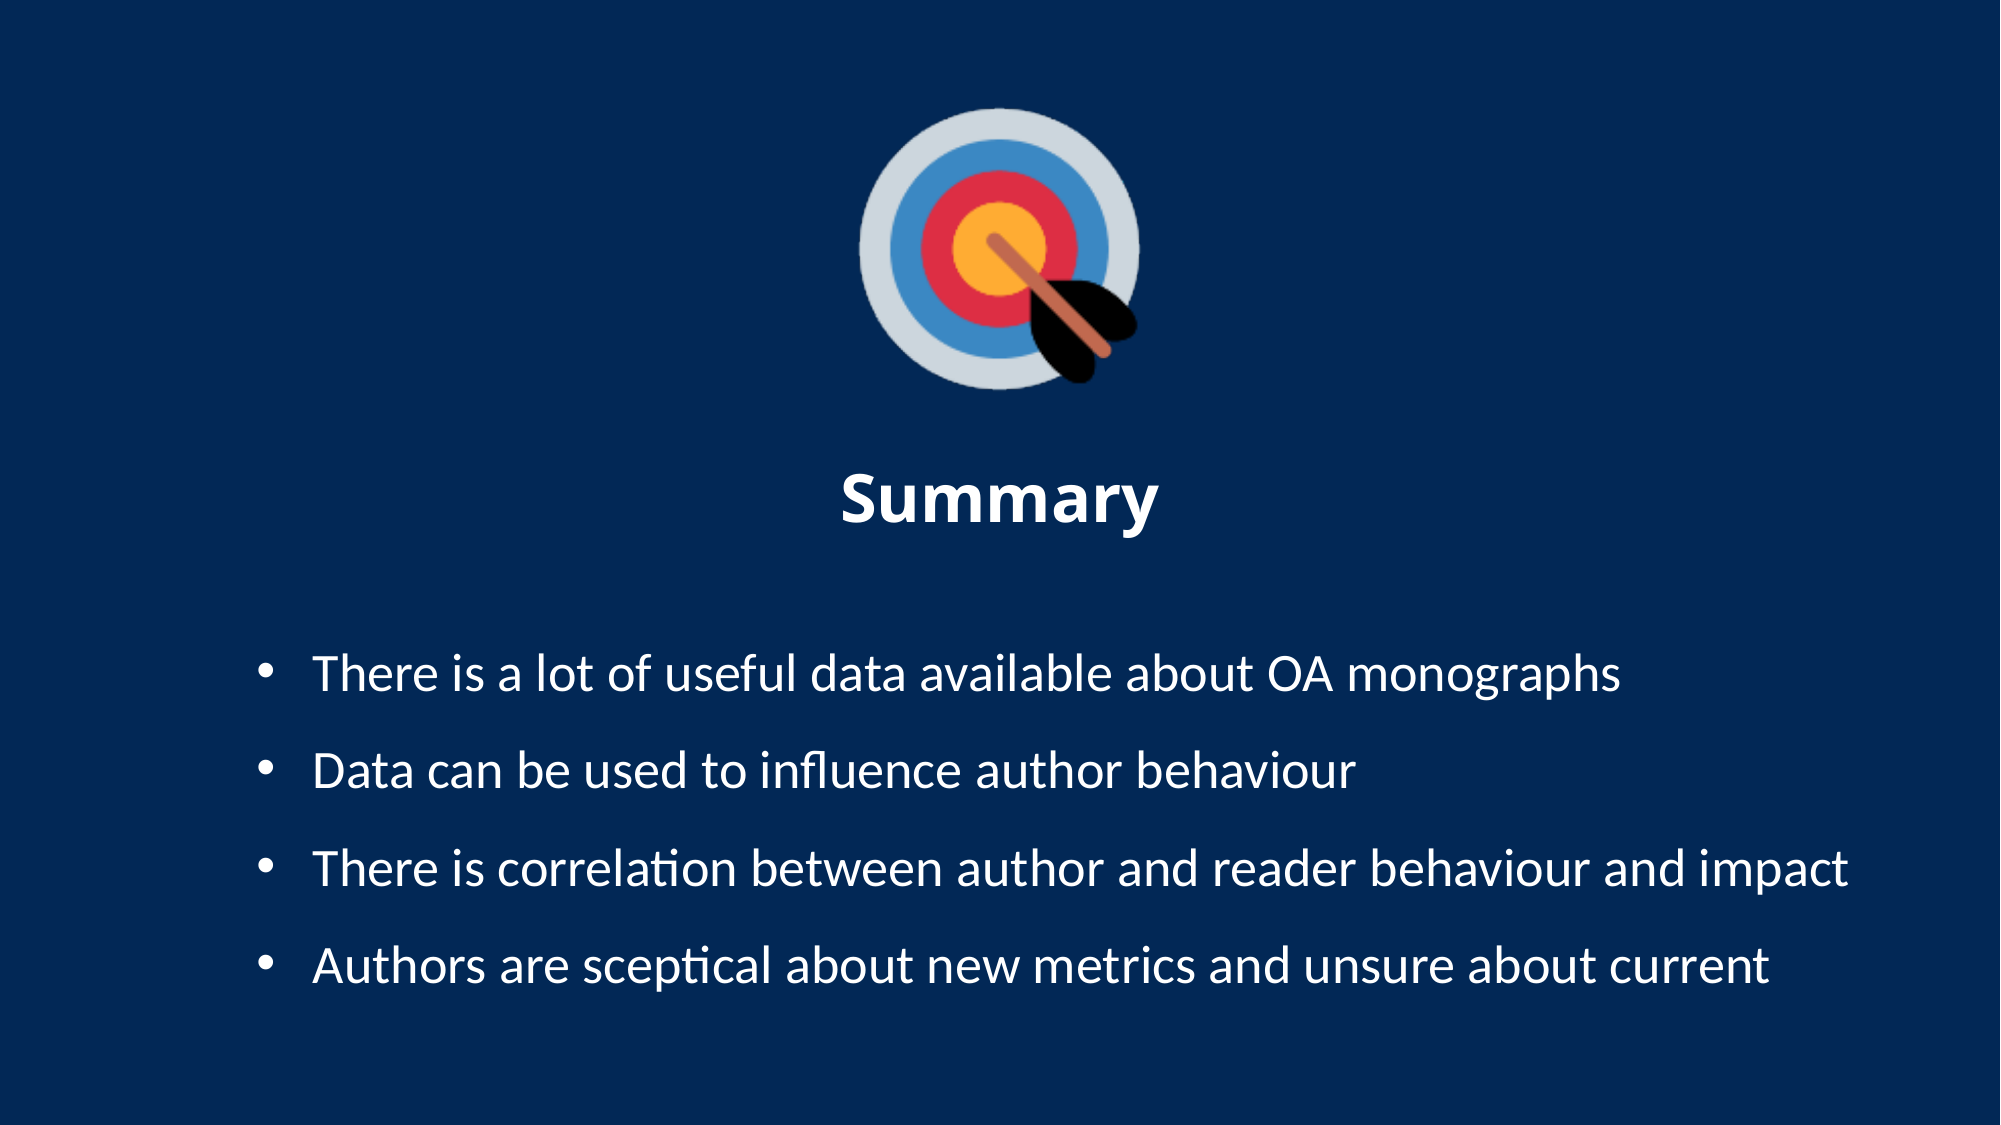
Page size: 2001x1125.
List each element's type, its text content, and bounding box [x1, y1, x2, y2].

text_box Summary [0, 447, 2000, 543]
text_box There is a lot of useful data available about OA monographs Data can be used to influence author behaviour There is correlation between author and reader behaviour and impact Authors are sceptical about new metrics and unsure about current [241, 597, 1905, 1067]
picture [852, 101, 1148, 398]
